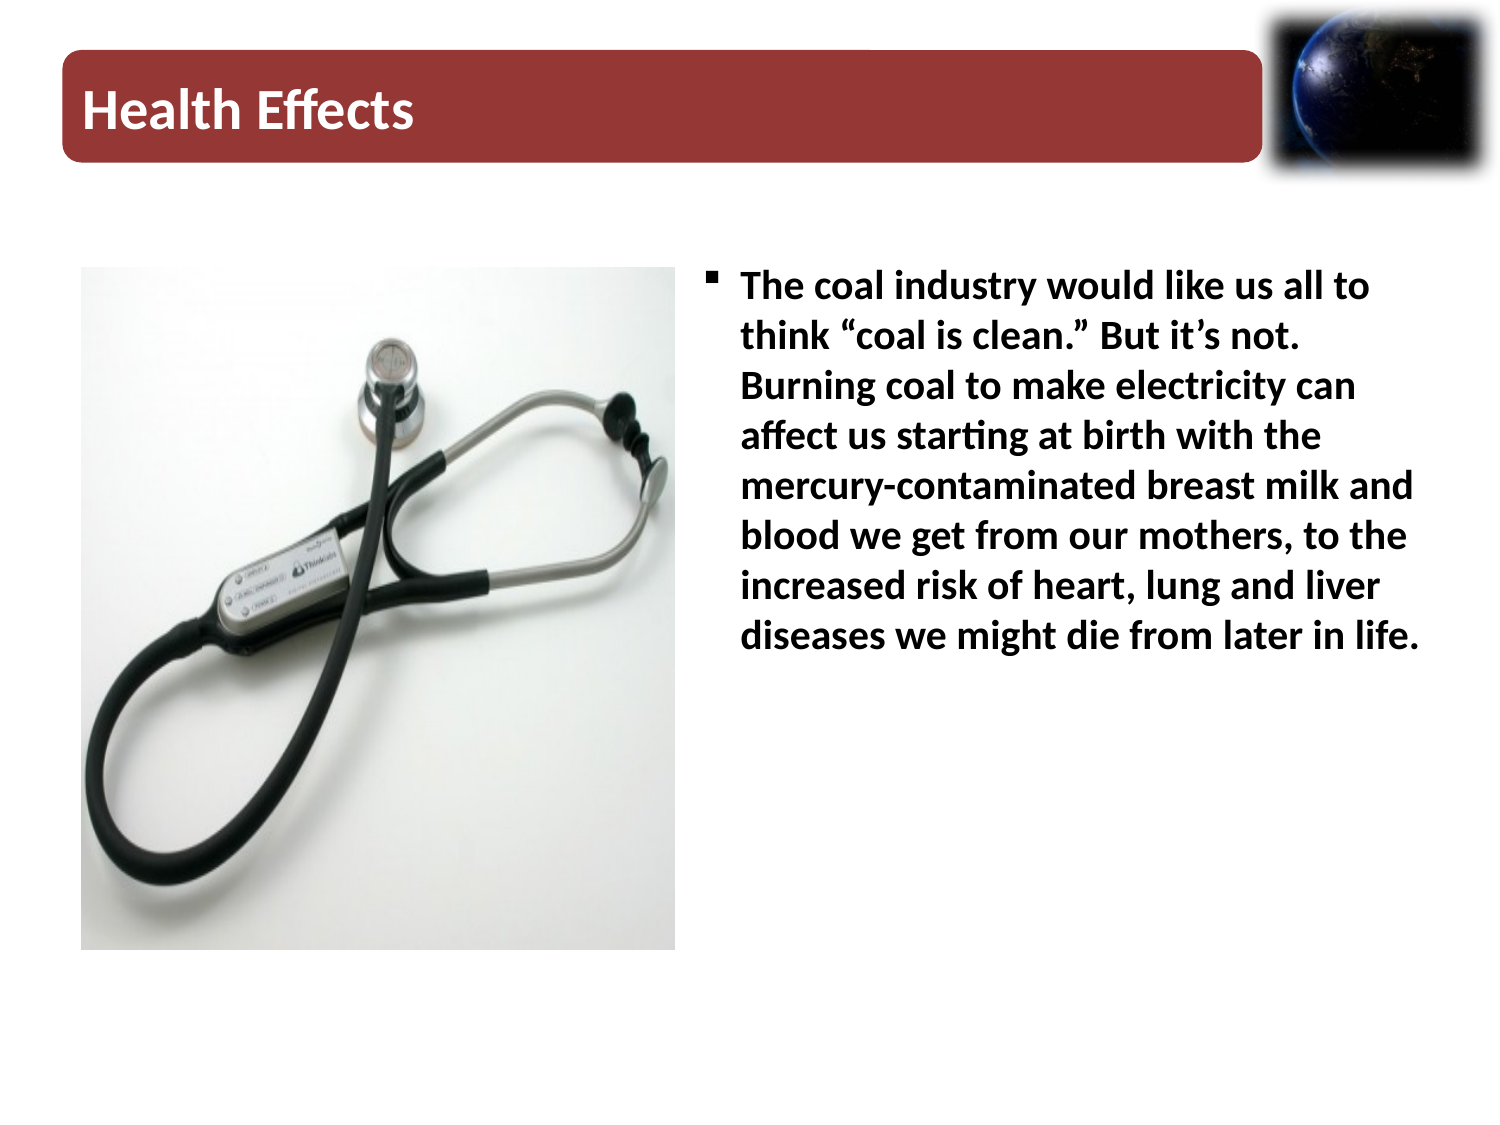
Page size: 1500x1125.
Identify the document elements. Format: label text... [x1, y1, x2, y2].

text_box Health Effects [60, 47, 1246, 165]
text_box The coal industry would like us all to think “coal is clean.” But it’s not. Burning coal to make electricity can affect us starting at birth with the mercury-contaminated breast milk and blood we get from our mothers, to the increased risk of heart, lung and liver diseases we might die from later in life. [687, 249, 1438, 825]
picture [1251, 0, 1500, 188]
picture [80, 266, 676, 951]
